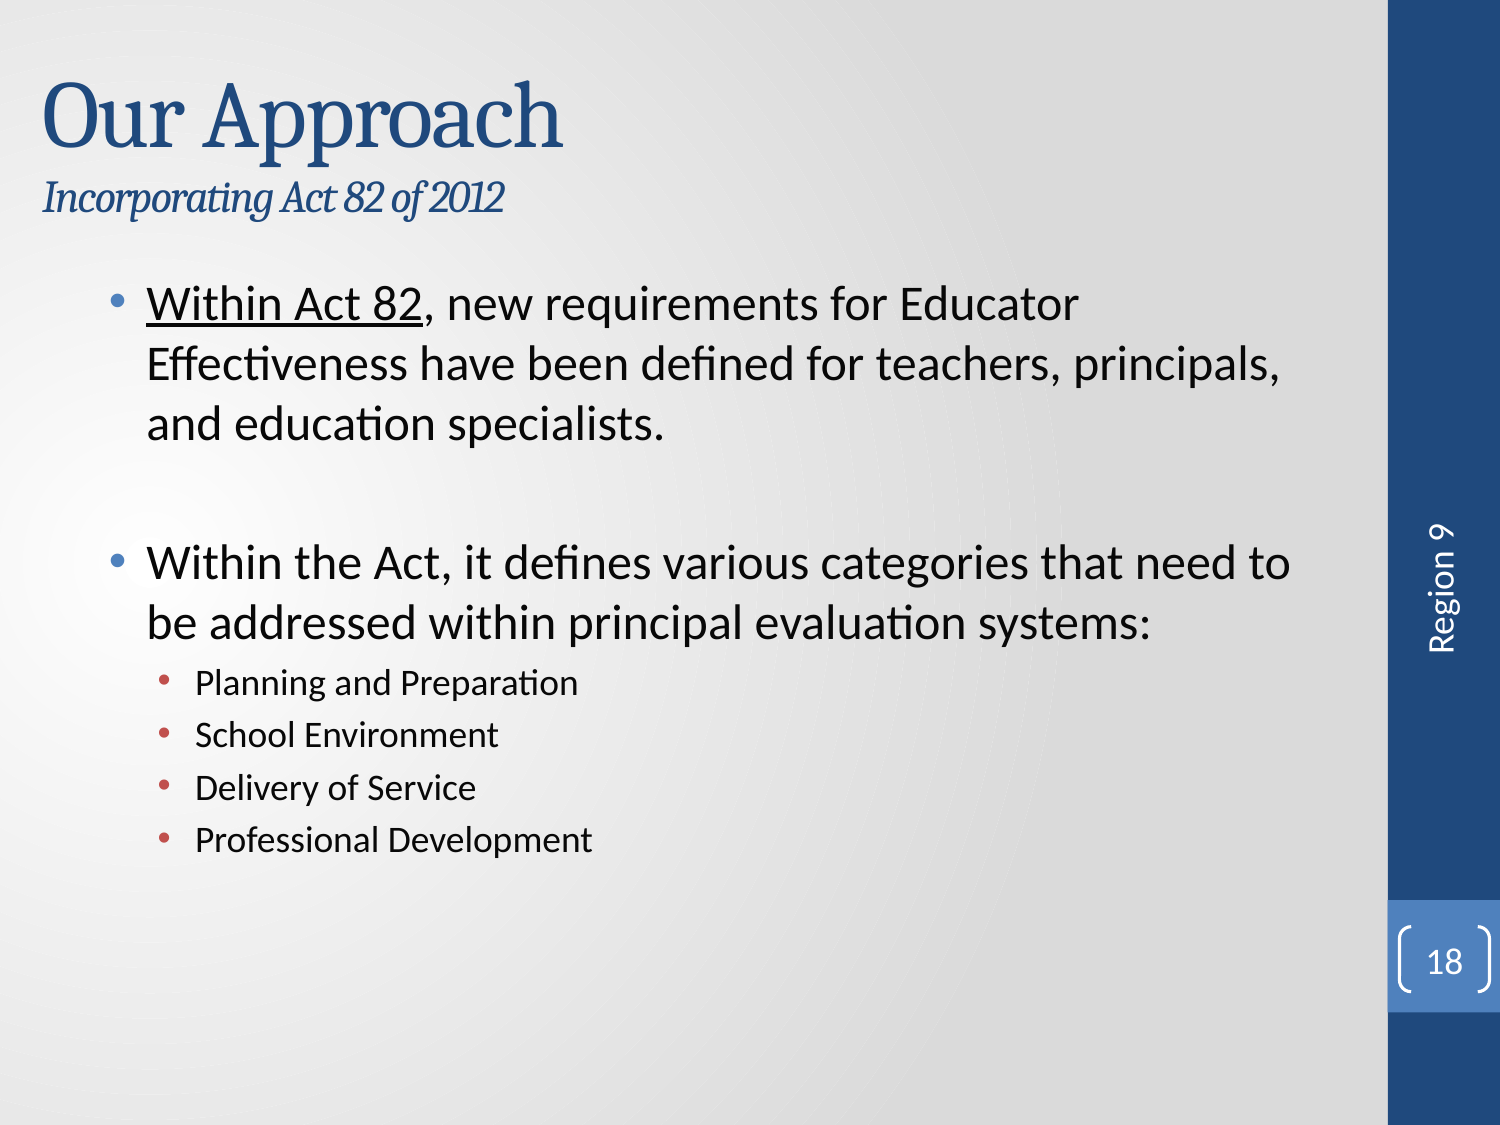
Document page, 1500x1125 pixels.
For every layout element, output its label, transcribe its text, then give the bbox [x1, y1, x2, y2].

title Our Approach Incorporating Act 82 of 2012 [26, 37, 1377, 237]
footer Region 9 [1408, 500, 1469, 889]
slide_number 18 [1397, 925, 1492, 994]
list Within Act 82, new requirements for Educator Effectiveness have been defined for teachers, principals, and education specialists. Within the Act, it defines various categories that need to be addressed within principal evaluation systems: Planning and Preparation School Environment Delivery of Service Professional Development [75, 262, 1325, 1050]
